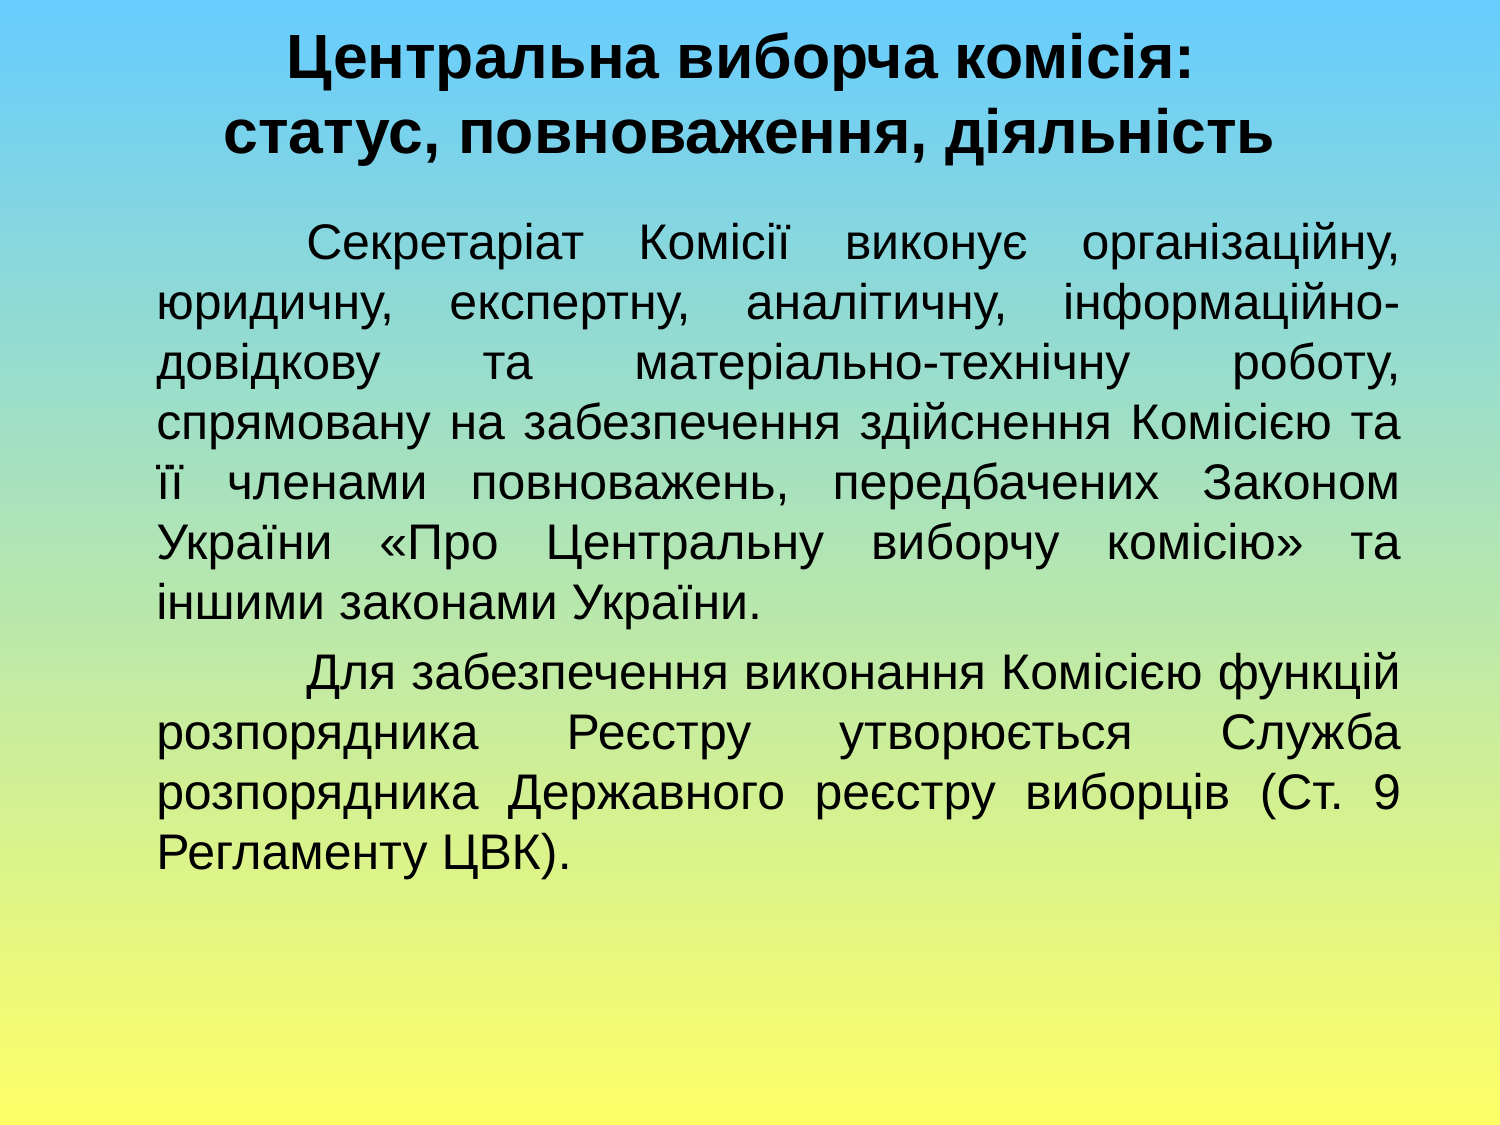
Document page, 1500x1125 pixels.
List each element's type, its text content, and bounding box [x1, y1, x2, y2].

list Секретаріат Комісії виконує організаційну, юридичну, експертну, аналітичну, інформаційно-довідкову та матеріально-технічну роботу, спрямовану на забезпечення здійснення Комісією та її членами повноважень, передбачених Законом України «Про Центральну виборчу комісію» та іншими законами України. Для забезпечення виконання Комісією функцій розпорядника Реєстру утворюється Служба розпорядника Державного реєстру виборців (Ст. 9 Регламенту ЦВК). [84, 201, 1417, 945]
title Центральна виборча комісія: статус, повноваження, діяльність [0, 0, 1500, 175]
